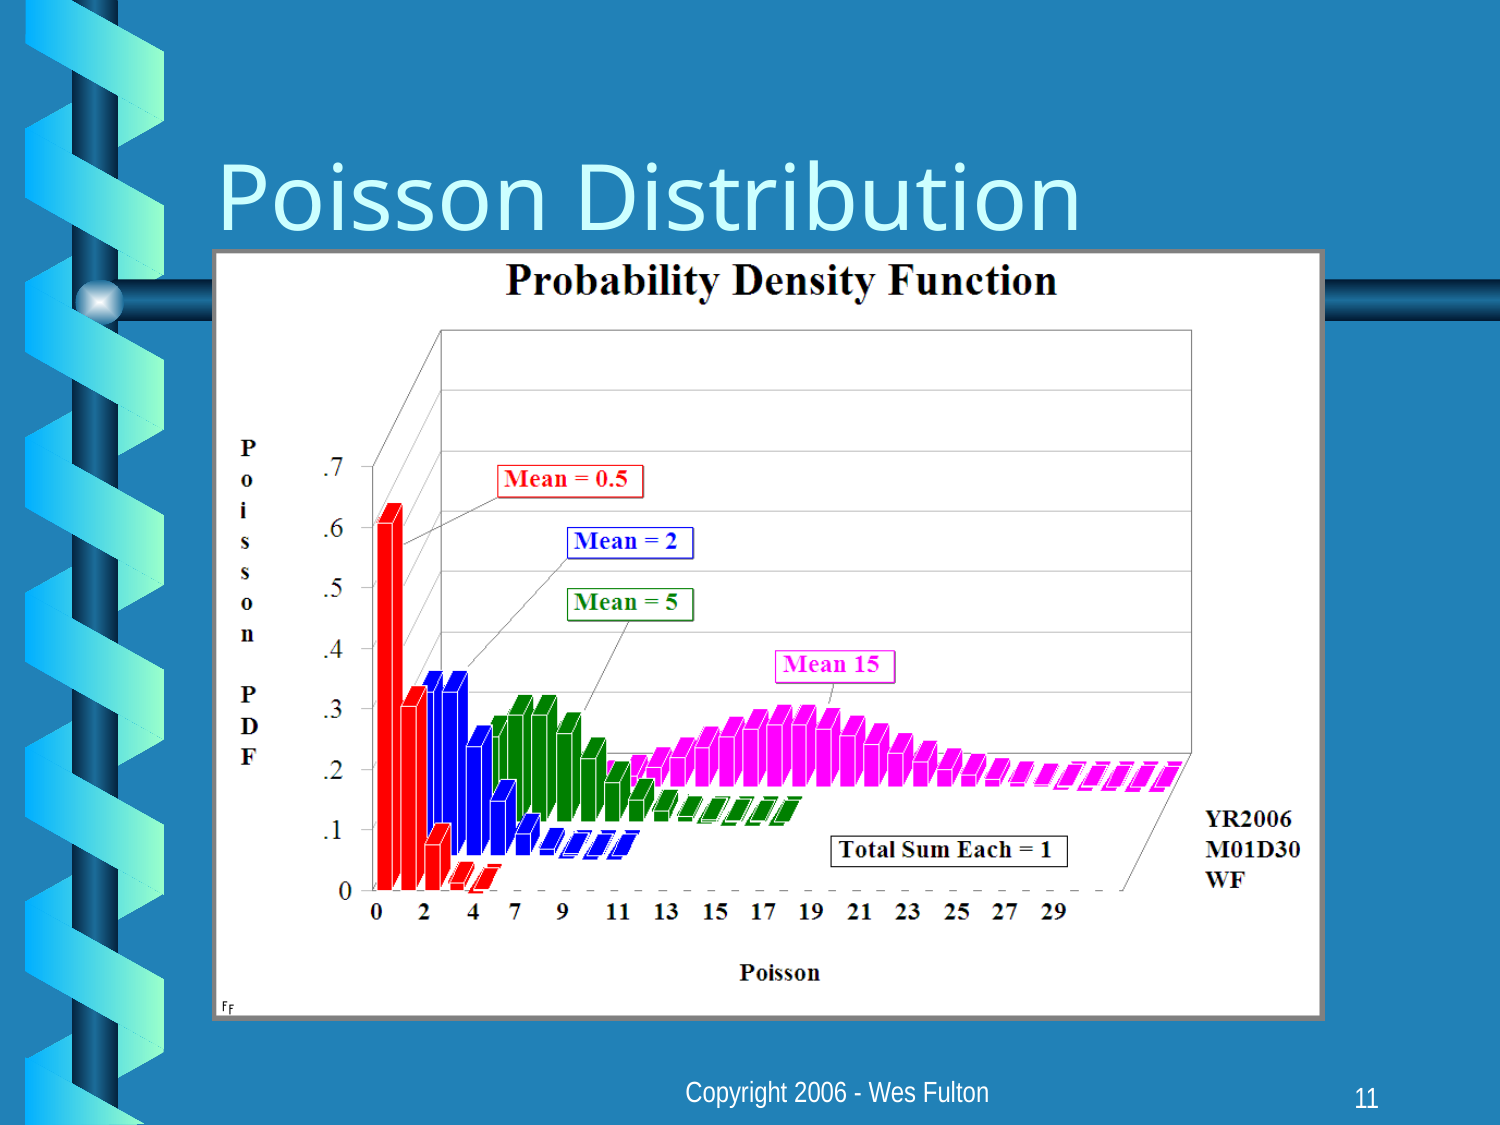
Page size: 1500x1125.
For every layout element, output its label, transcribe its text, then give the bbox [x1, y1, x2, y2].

footer Copyright 2006 - Wes Fulton [600, 1065, 1075, 1122]
title Poisson Distribution [200, 68, 1475, 257]
picture [212, 249, 1325, 1021]
slide_number 11 [1081, 1071, 1394, 1125]
